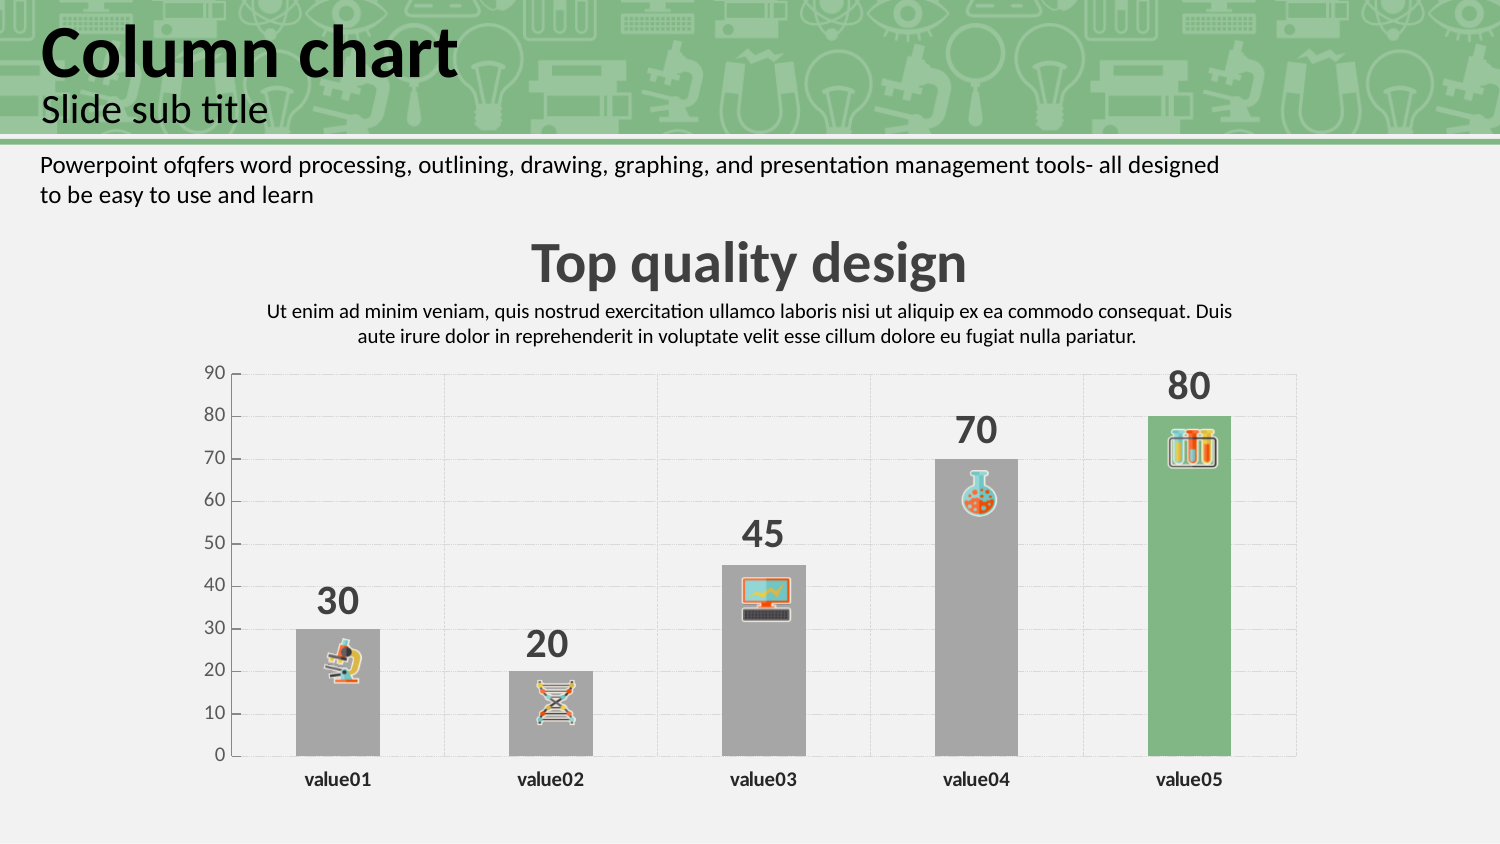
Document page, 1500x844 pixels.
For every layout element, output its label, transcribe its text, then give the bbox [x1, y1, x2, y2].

picture [959, 470, 998, 518]
text_box Ut enim ad minim veniam, quis nostrud exercitation ullamco laboris nisi ut aliquip ex ea commodo consequat. Duis aute irure dolor in reprehenderit in voluptate velit esse cillum dolore eu fugiat nulla pariatur. [260, 297, 1240, 348]
picture [1166, 427, 1219, 469]
picture [533, 678, 577, 727]
picture [740, 576, 792, 623]
list Slide sub title [41, 108, 1365, 146]
picture [0, 0, 1500, 134]
list Column chart [41, 19, 1365, 108]
text_box Top quality design [388, 223, 1112, 294]
chart [180, 354, 1320, 801]
picture [321, 638, 364, 688]
text_box Powerpoint ofqfers word processing, outlining, drawing, graphing, and presentation management tools- all designed to be easy to use and learn [40, 148, 1247, 209]
